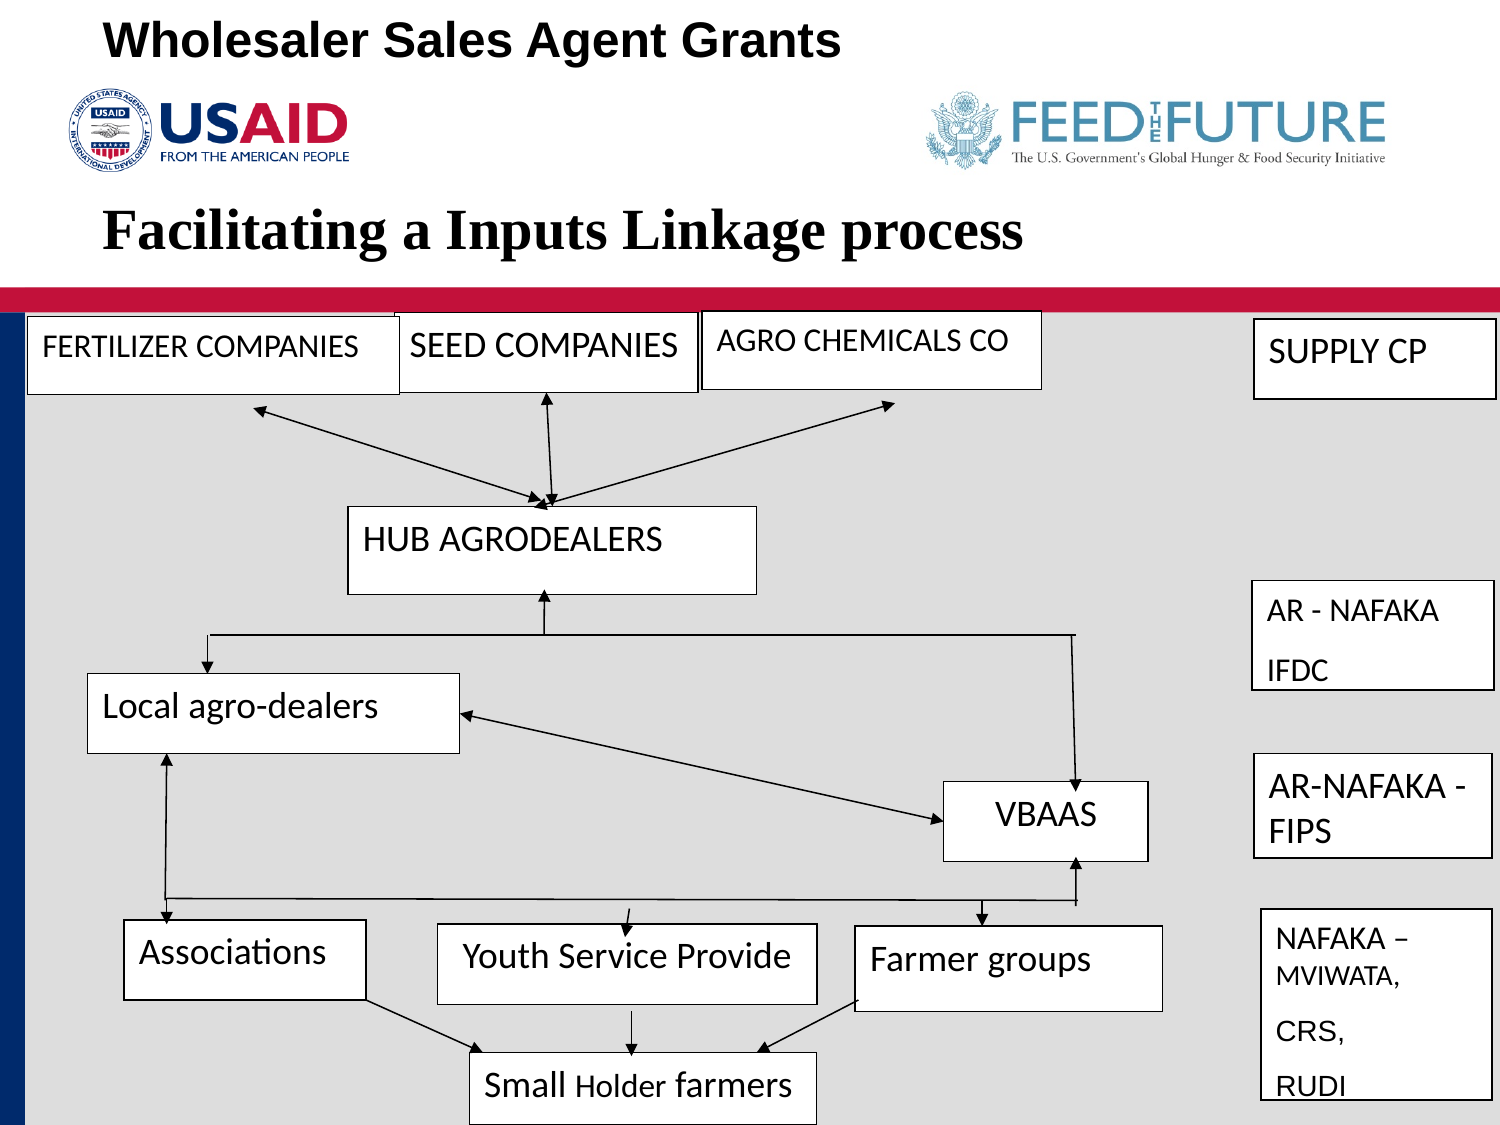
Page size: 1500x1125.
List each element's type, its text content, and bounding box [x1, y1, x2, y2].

picture [27, 62, 389, 202]
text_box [624, 908, 630, 938]
subtitle Wholesaler Sales Agent Grants [87, 0, 1425, 113]
text_box NAFAKA – MVIWATA, CRS, RUDI [1260, 908, 1493, 1100]
text_box AR - NAFAKA IFDC [1252, 580, 1494, 690]
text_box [459, 713, 944, 822]
text_box AR-NAFAKA - FIPS [1253, 753, 1493, 859]
text_box FERTILIZER COMPANIES [27, 316, 82, 395]
text_box Facilitating a Inputs Linkage process [87, 183, 1098, 269]
text_box SUPPLY CP [1253, 318, 1496, 400]
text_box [533, 402, 896, 508]
picture [887, 62, 1427, 202]
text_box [546, 392, 553, 401]
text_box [87, 312, 1163, 1125]
